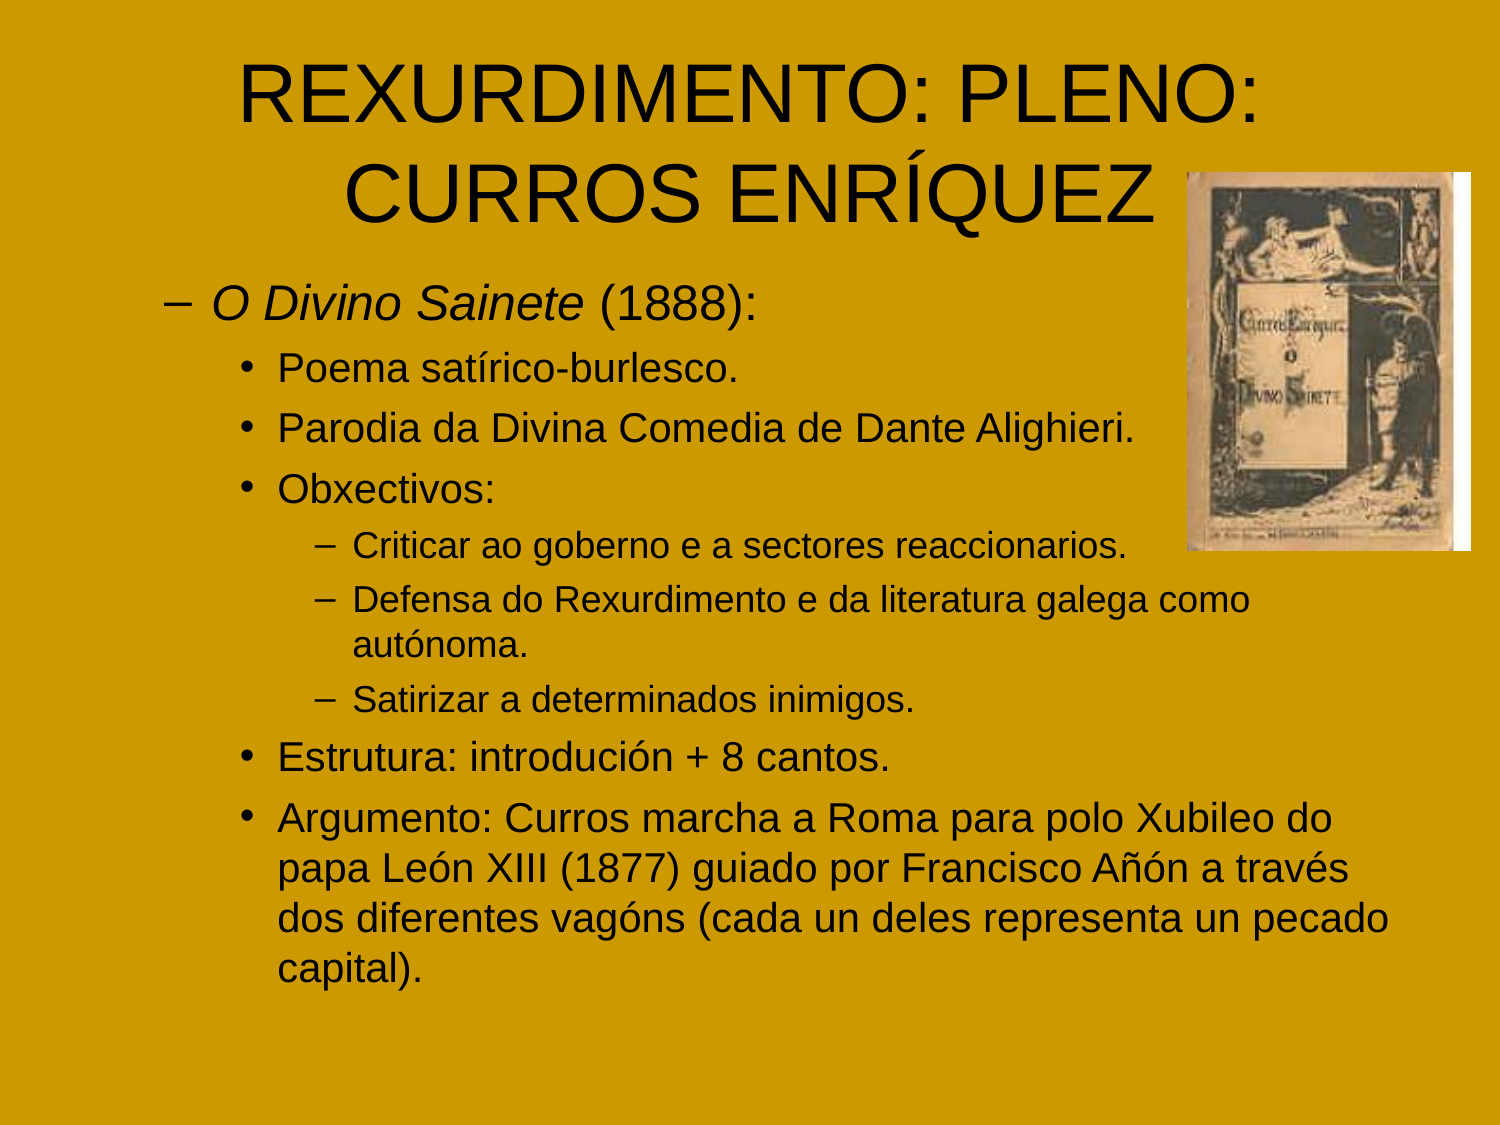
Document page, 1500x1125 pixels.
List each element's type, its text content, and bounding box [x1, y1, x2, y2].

list O Divino Sainete (1888): Poema satírico-burlesco. Parodia da Divina Comedia de Dante Alighieri. Obxectivos: Criticar ao goberno e a sectores reaccionarios. Defensa do Rexurdimento e da literatura galega como autónoma. Satirizar a determinados inimigos. Estrutura: introdución + 8 cantos. Argumento: Curros marcha a Roma para polo Xubileo do papa León XIII (1877) guiado por Francisco Añón a través dos diferentes vagóns (cada un deles representa un pecado capital). [74, 262, 1426, 1059]
title REXURDIMENTO: PLENO: CURROS ENRÍQUEZ [74, 30, 1426, 247]
picture [1186, 172, 1471, 552]
